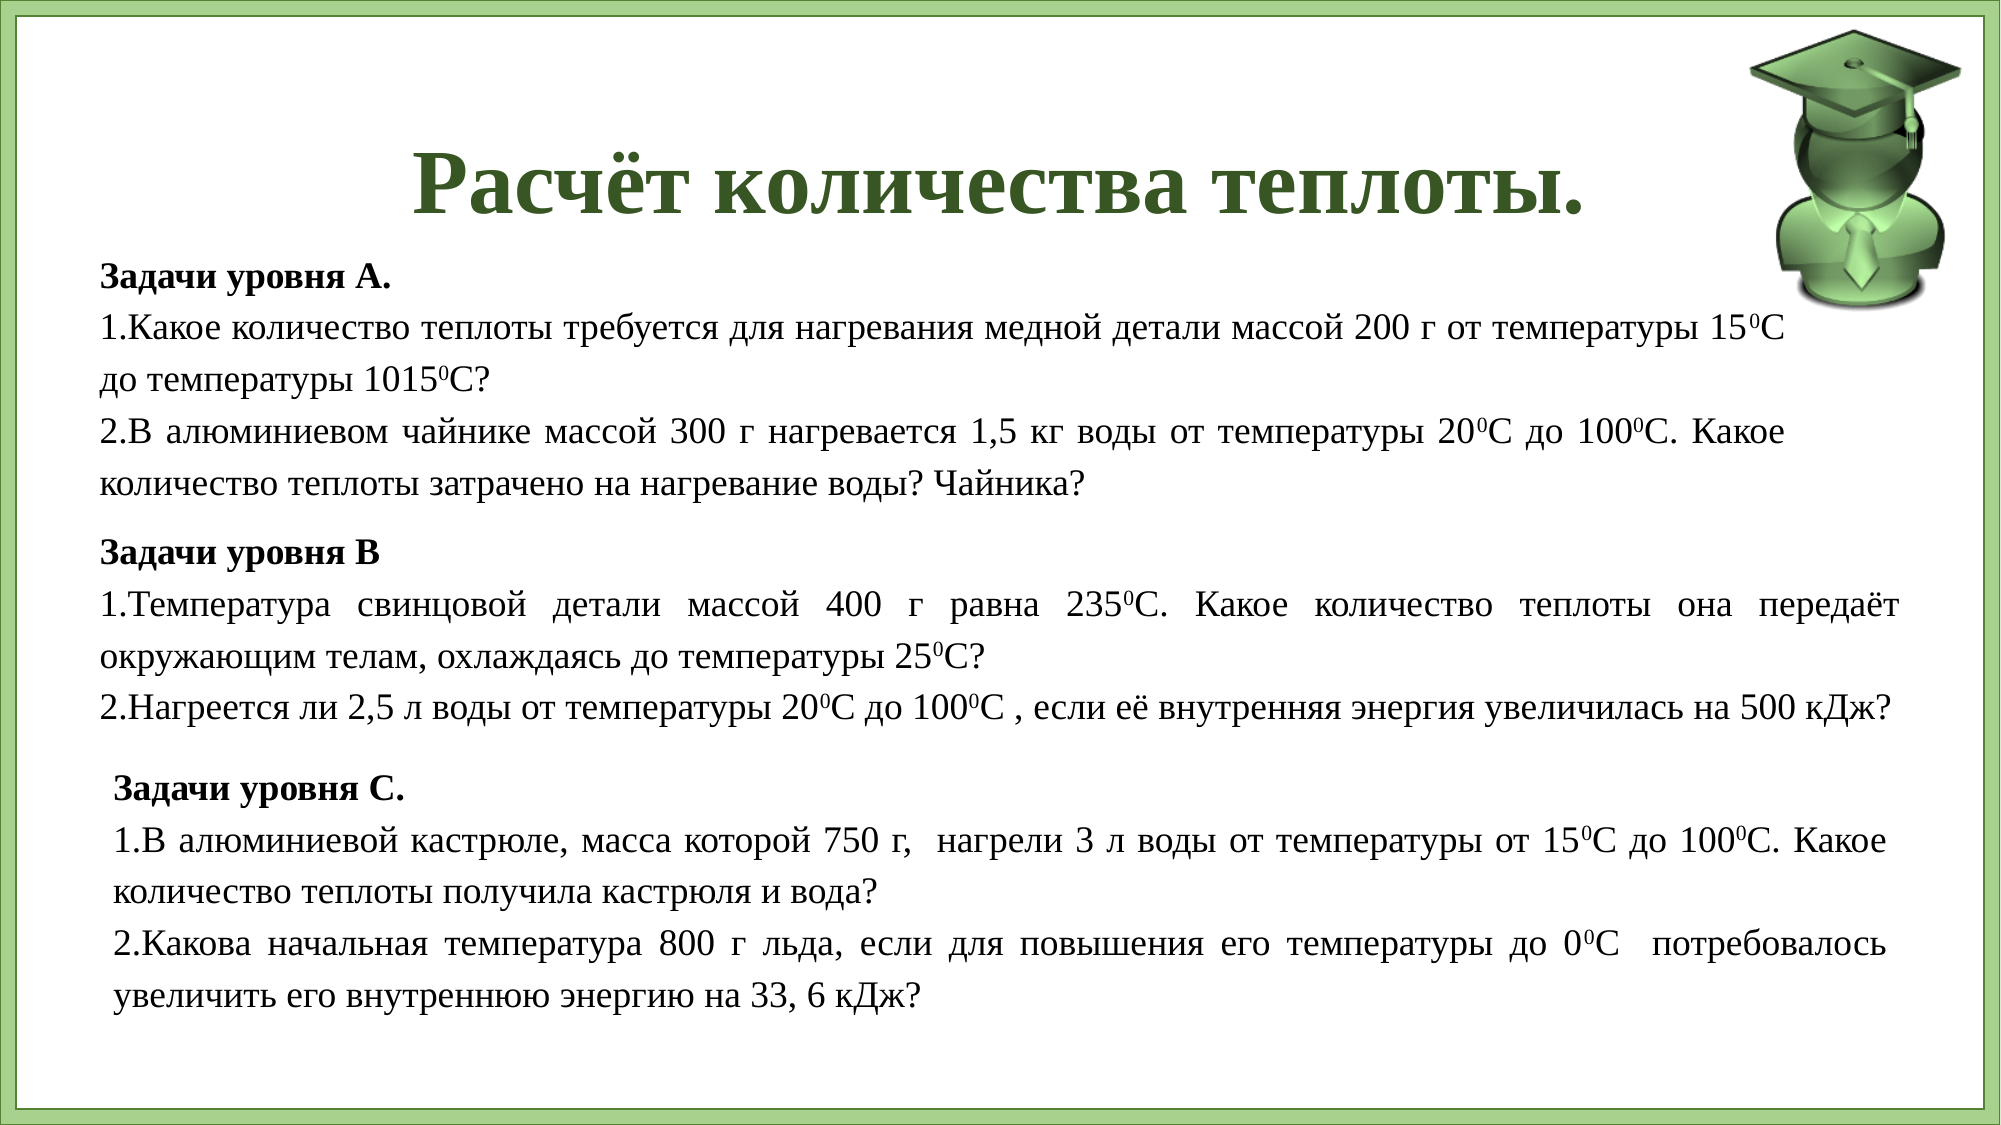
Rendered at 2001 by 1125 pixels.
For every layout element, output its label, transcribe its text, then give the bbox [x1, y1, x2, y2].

text_box Задачи уровня С. 1.В алюминиевой кастрюле, масса которой 750 г, нагрели 3 л воды от температуры от 150С до 1000С. Какое количество теплоты получила кастрюля и вода? 2.Какова начальная температура 800 г льда, если для повышения его температуры до 00С потребовалось увеличить его внутреннюю энергию на 33, 6 кДж? [98, 748, 1902, 1023]
text_box Задачи уровня А. 1.Какое количество теплоты требуется для нагревания медной детали массой 200 г от температуры 150С до температуры 10150С? 2.В алюминиевом чайнике массой 300 г нагревается 1,5 кг воды от температуры 200С до 1000С. Какое количество теплоты затрачено на нагревание воды? Чайника? [84, 236, 1800, 511]
title Расчёт количества теплоты. [137, 59, 1709, 236]
text_box Задачи уровня В 1.Температура свинцовой детали массой 400 г равна 2350С. Какое количество теплоты она передаёт окружающим телам, охлаждаясь до температуры 250С? 2.Нагреется ли 2,5 л воды от температуры 200С до 1000С , если её внутренняя энергия увеличилась на 500 кДж? [84, 513, 1916, 735]
picture [1709, 25, 1996, 312]
